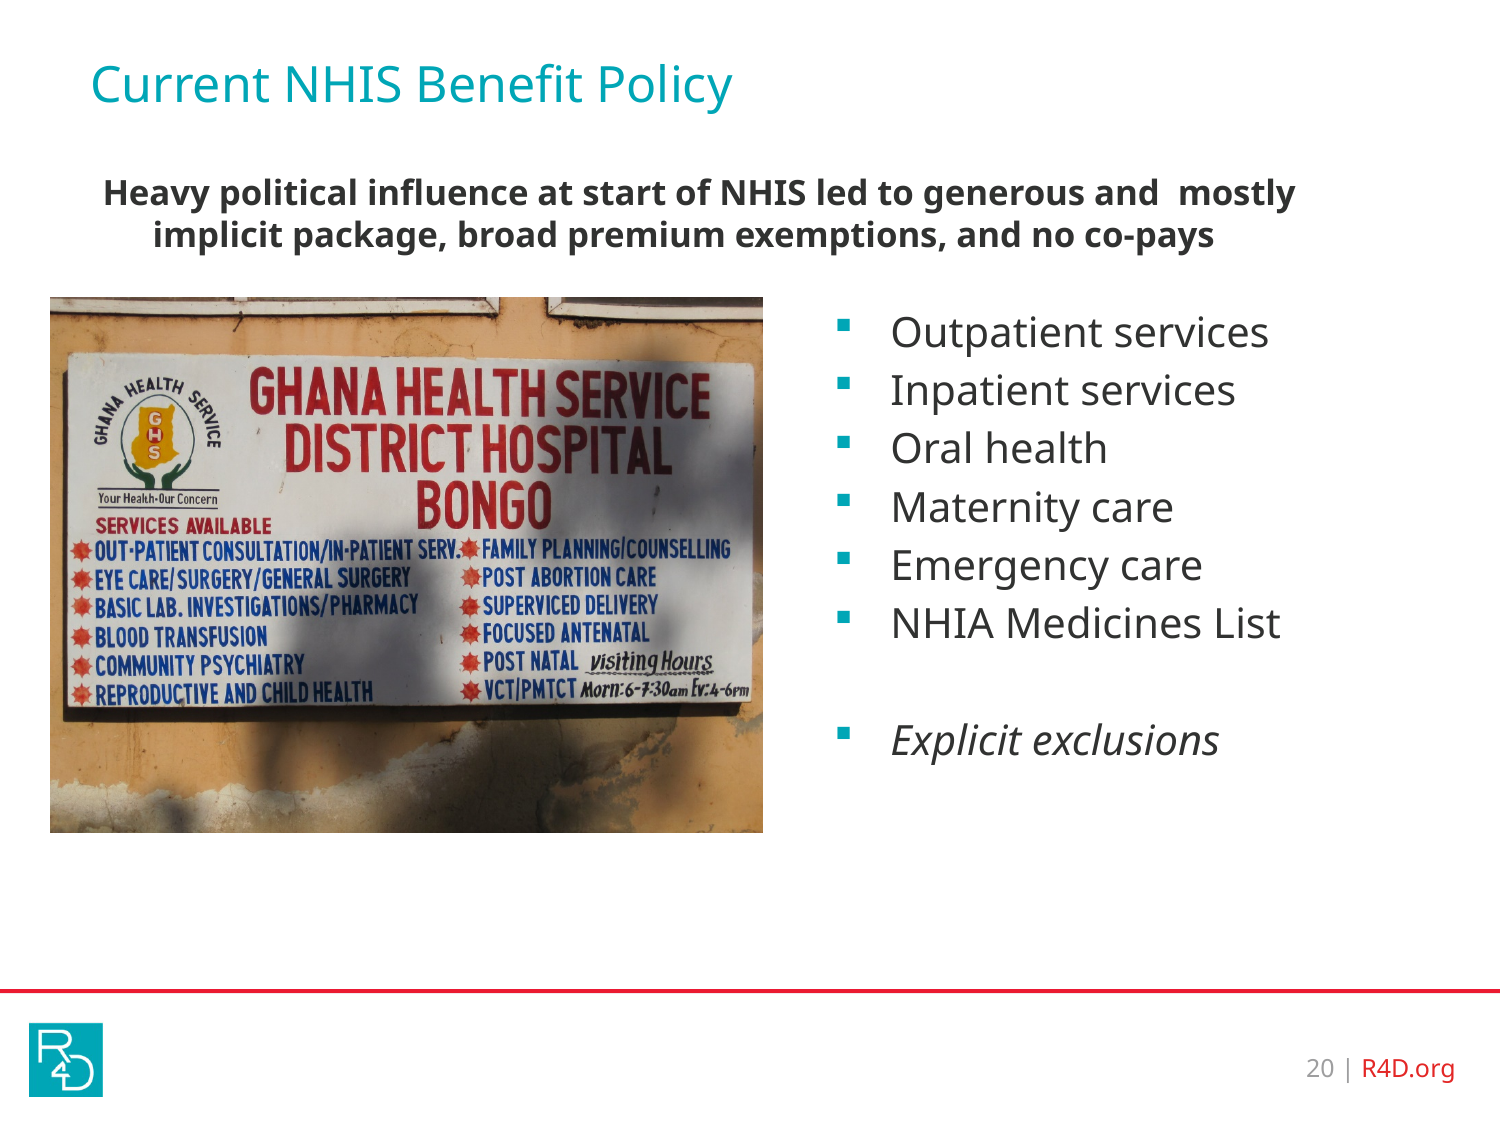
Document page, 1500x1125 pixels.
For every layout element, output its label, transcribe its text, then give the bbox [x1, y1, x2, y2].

title Current NHIS Benefit Policy [75, 45, 1425, 233]
list Heavy political influence at start of NHIS led to generous and mostly implicit package, broad premium exemptions, and no co-pays [87, 163, 1438, 264]
slide_number 20 | R4D.org [1120, 1039, 1471, 1100]
picture [0, 0, 1500, 1125]
list Outpatient services Inpatient services Oral health Maternity care Emergency care NHIA Medicines List Explicit exclusions [819, 297, 1434, 799]
